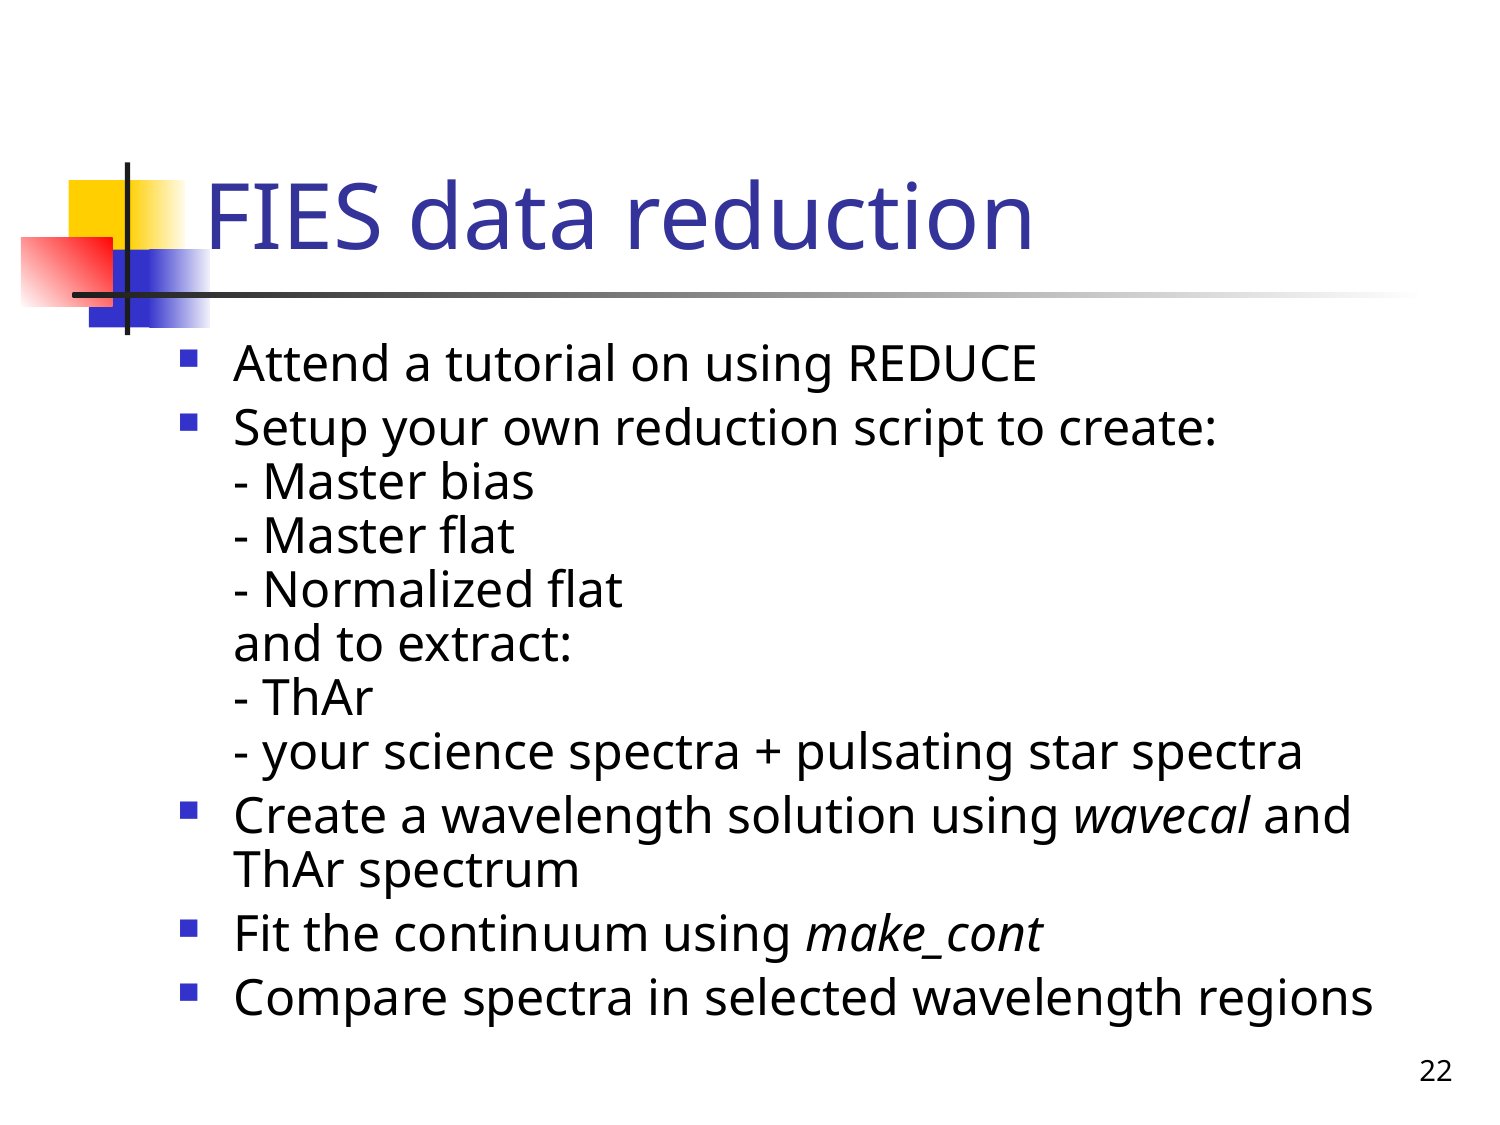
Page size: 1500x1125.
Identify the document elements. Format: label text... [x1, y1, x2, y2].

slide_number 22 [1155, 1024, 1468, 1100]
title FIES data reduction [188, 35, 1468, 275]
list Attend a tutorial on using REDUCE Setup your own reduction script to create: - Master bias - Master flat - Normalized flat and to extract: - ThAr - your science spectra + pulsating star spectra Create a wavelength solution using wavecal and ThAr spectrum Fit the continuum using make_cont Compare spectra in selected wavelength regions [162, 331, 1438, 1006]
